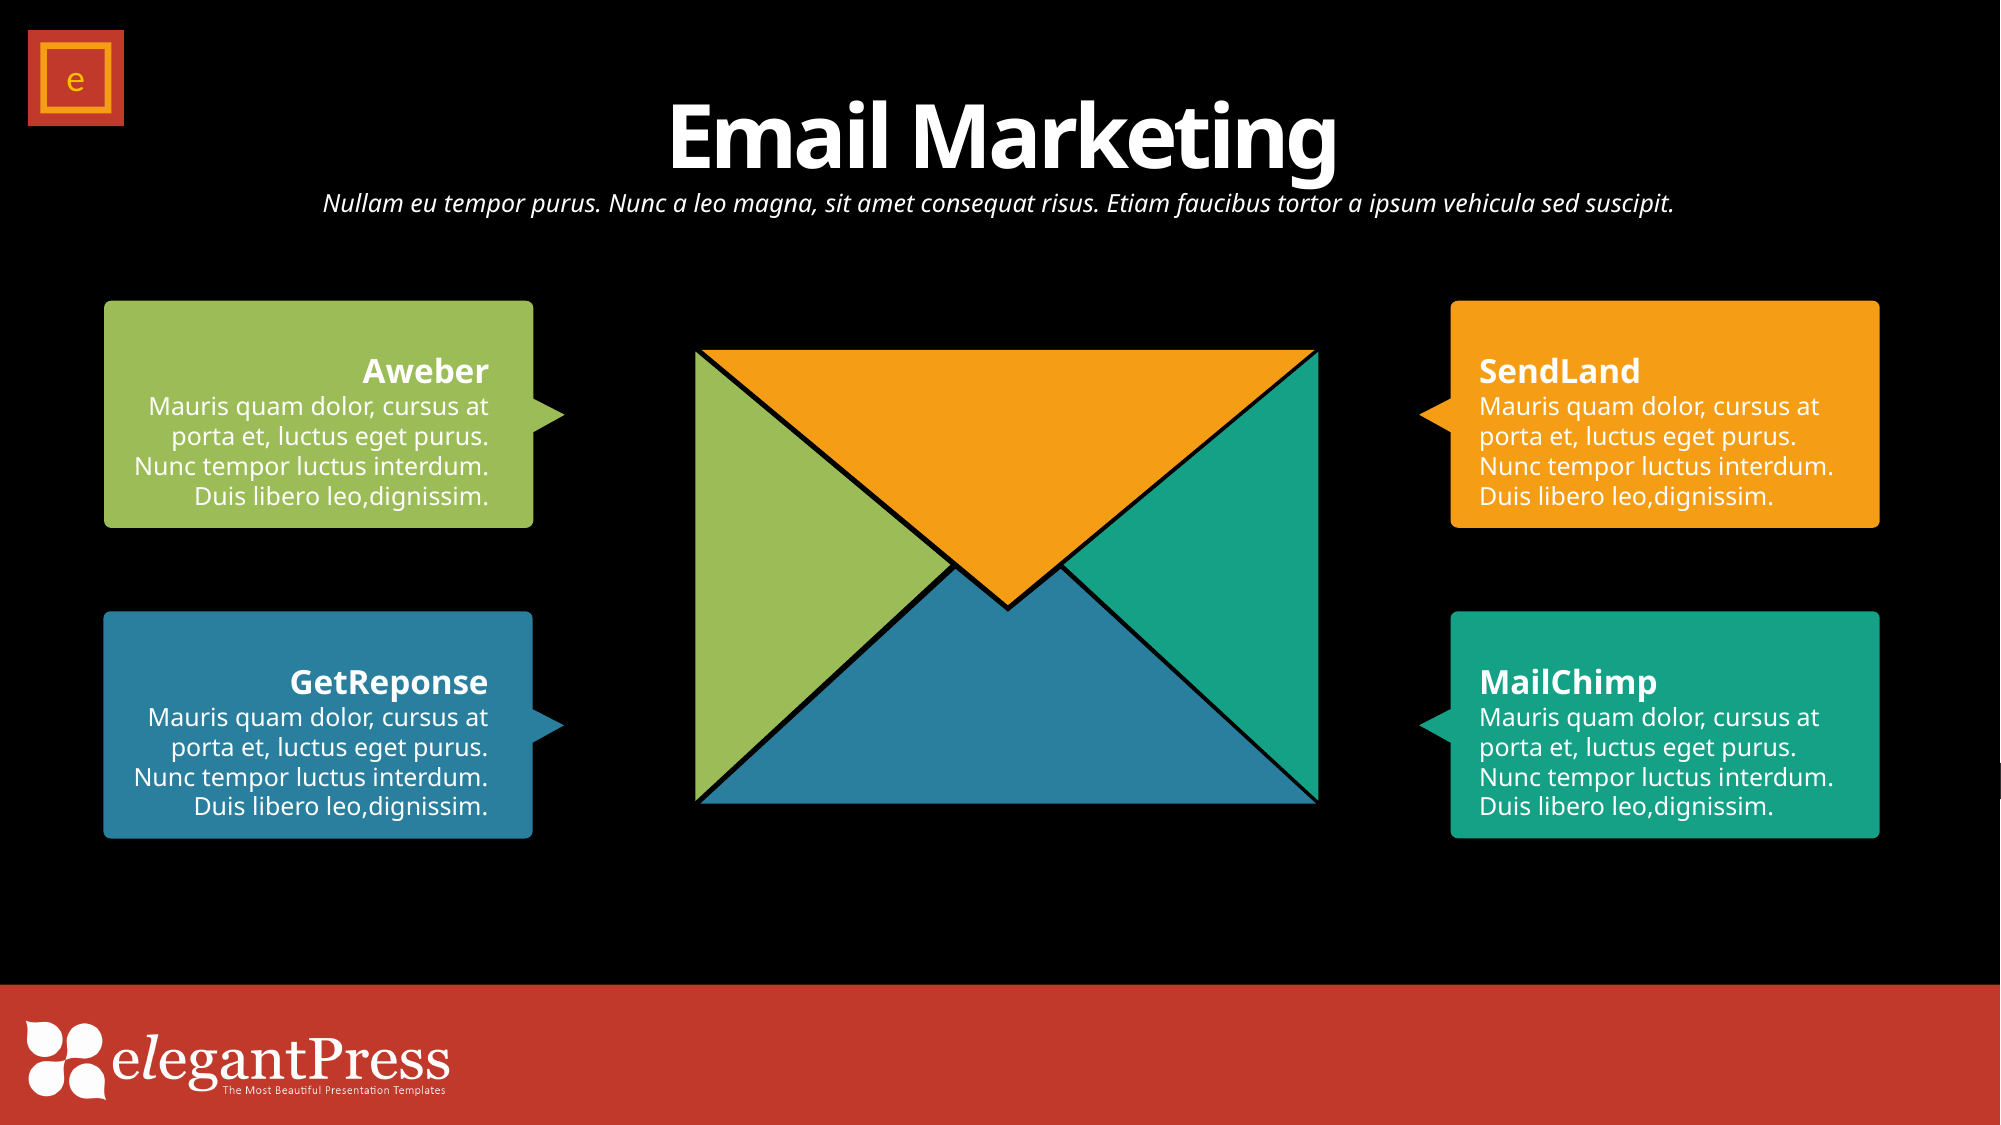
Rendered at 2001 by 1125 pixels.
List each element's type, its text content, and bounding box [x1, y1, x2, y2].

text_box Email Marketing [655, 74, 1352, 182]
text_box Nullam eu tempor purus. Nunc a leo magna, sit amet consequat risus. Etiam faucibus tortor a ipsum vehicula sed suscipit. [123, 182, 1884, 223]
text_box MailChimp Mauris quam dolor, cursus at porta et, luctus eget purus. Nunc tempor luctus interdum. Duis libero leo,dignissim. [1419, 611, 1880, 839]
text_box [695, 349, 1319, 804]
picture [17, 1012, 454, 1111]
text_box SendLand Mauris quam dolor, cursus at porta et, luctus eget purus. Nunc tempor luctus interdum. Duis libero leo,dignissim. [1419, 300, 1880, 528]
text_box GetReponse Mauris quam dolor, cursus at porta et, luctus eget purus. Nunc tempor luctus interdum. Duis libero leo,dignissim. [103, 611, 565, 839]
text_box Aweber Mauris quam dolor, cursus at porta et, luctus eget purus. Nunc tempor luctus interdum. Duis libero leo,dignissim. [104, 300, 565, 528]
